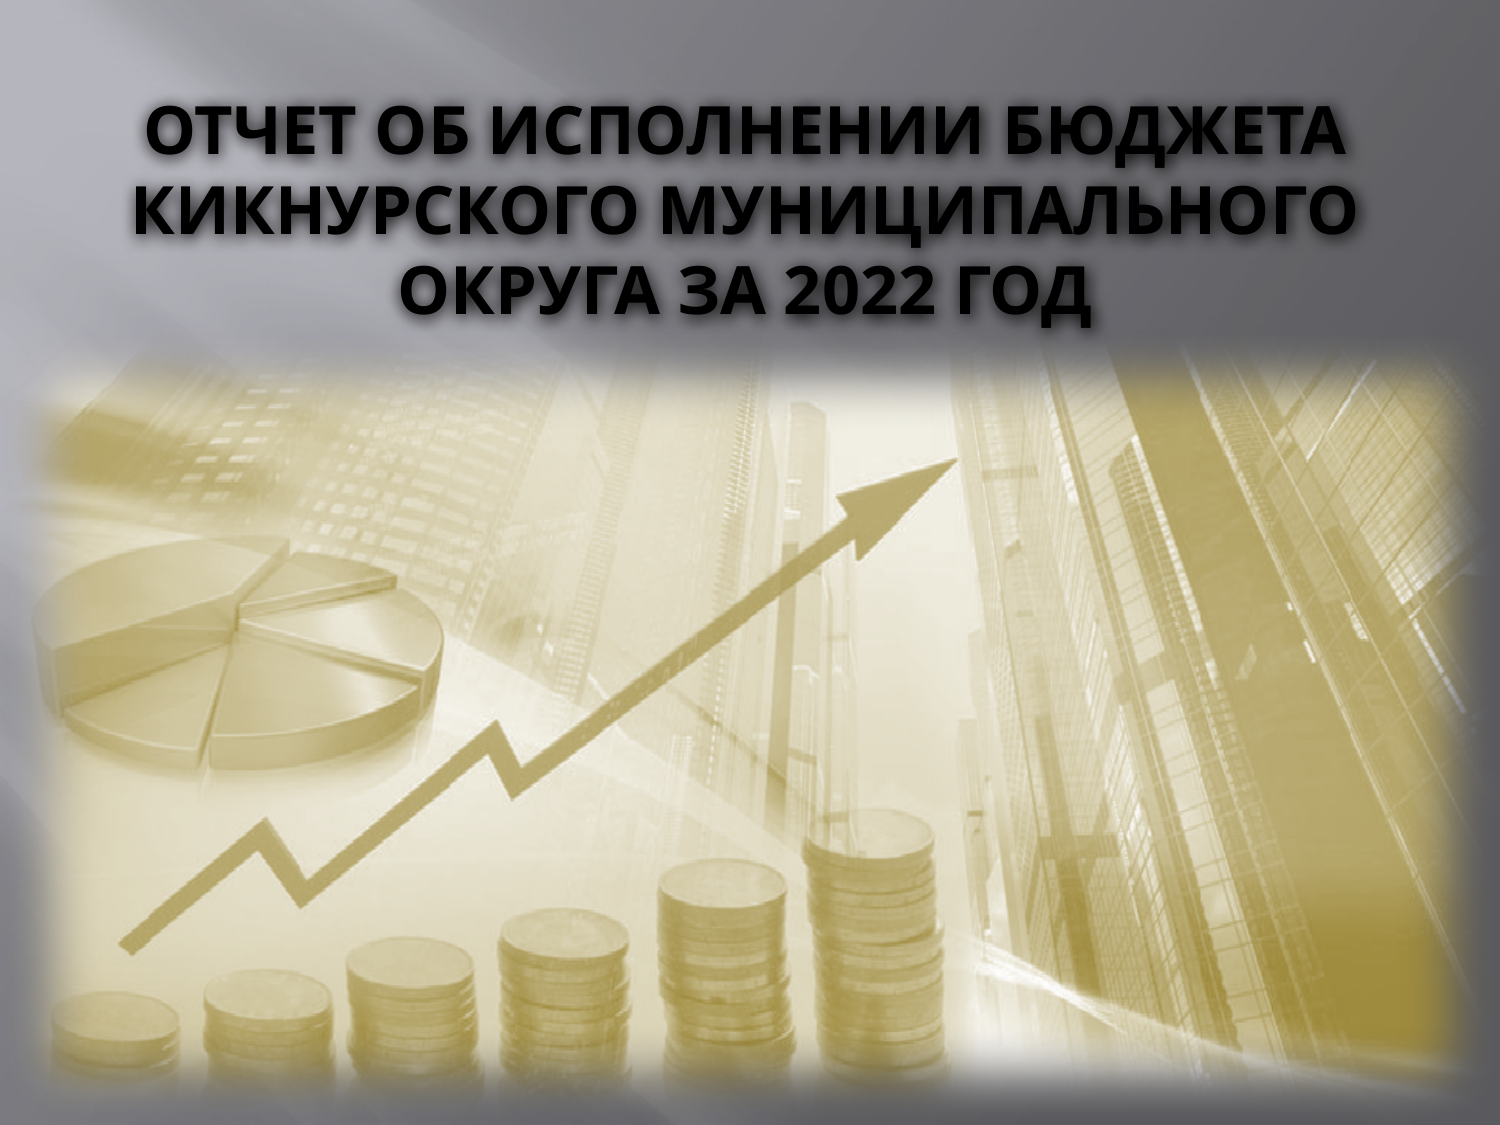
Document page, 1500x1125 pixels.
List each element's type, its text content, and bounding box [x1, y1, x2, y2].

picture [0, 327, 1500, 1125]
title Отчет об исполнении бюджета Кикнурского муниципального округа за 2022 год [70, 0, 1421, 327]
